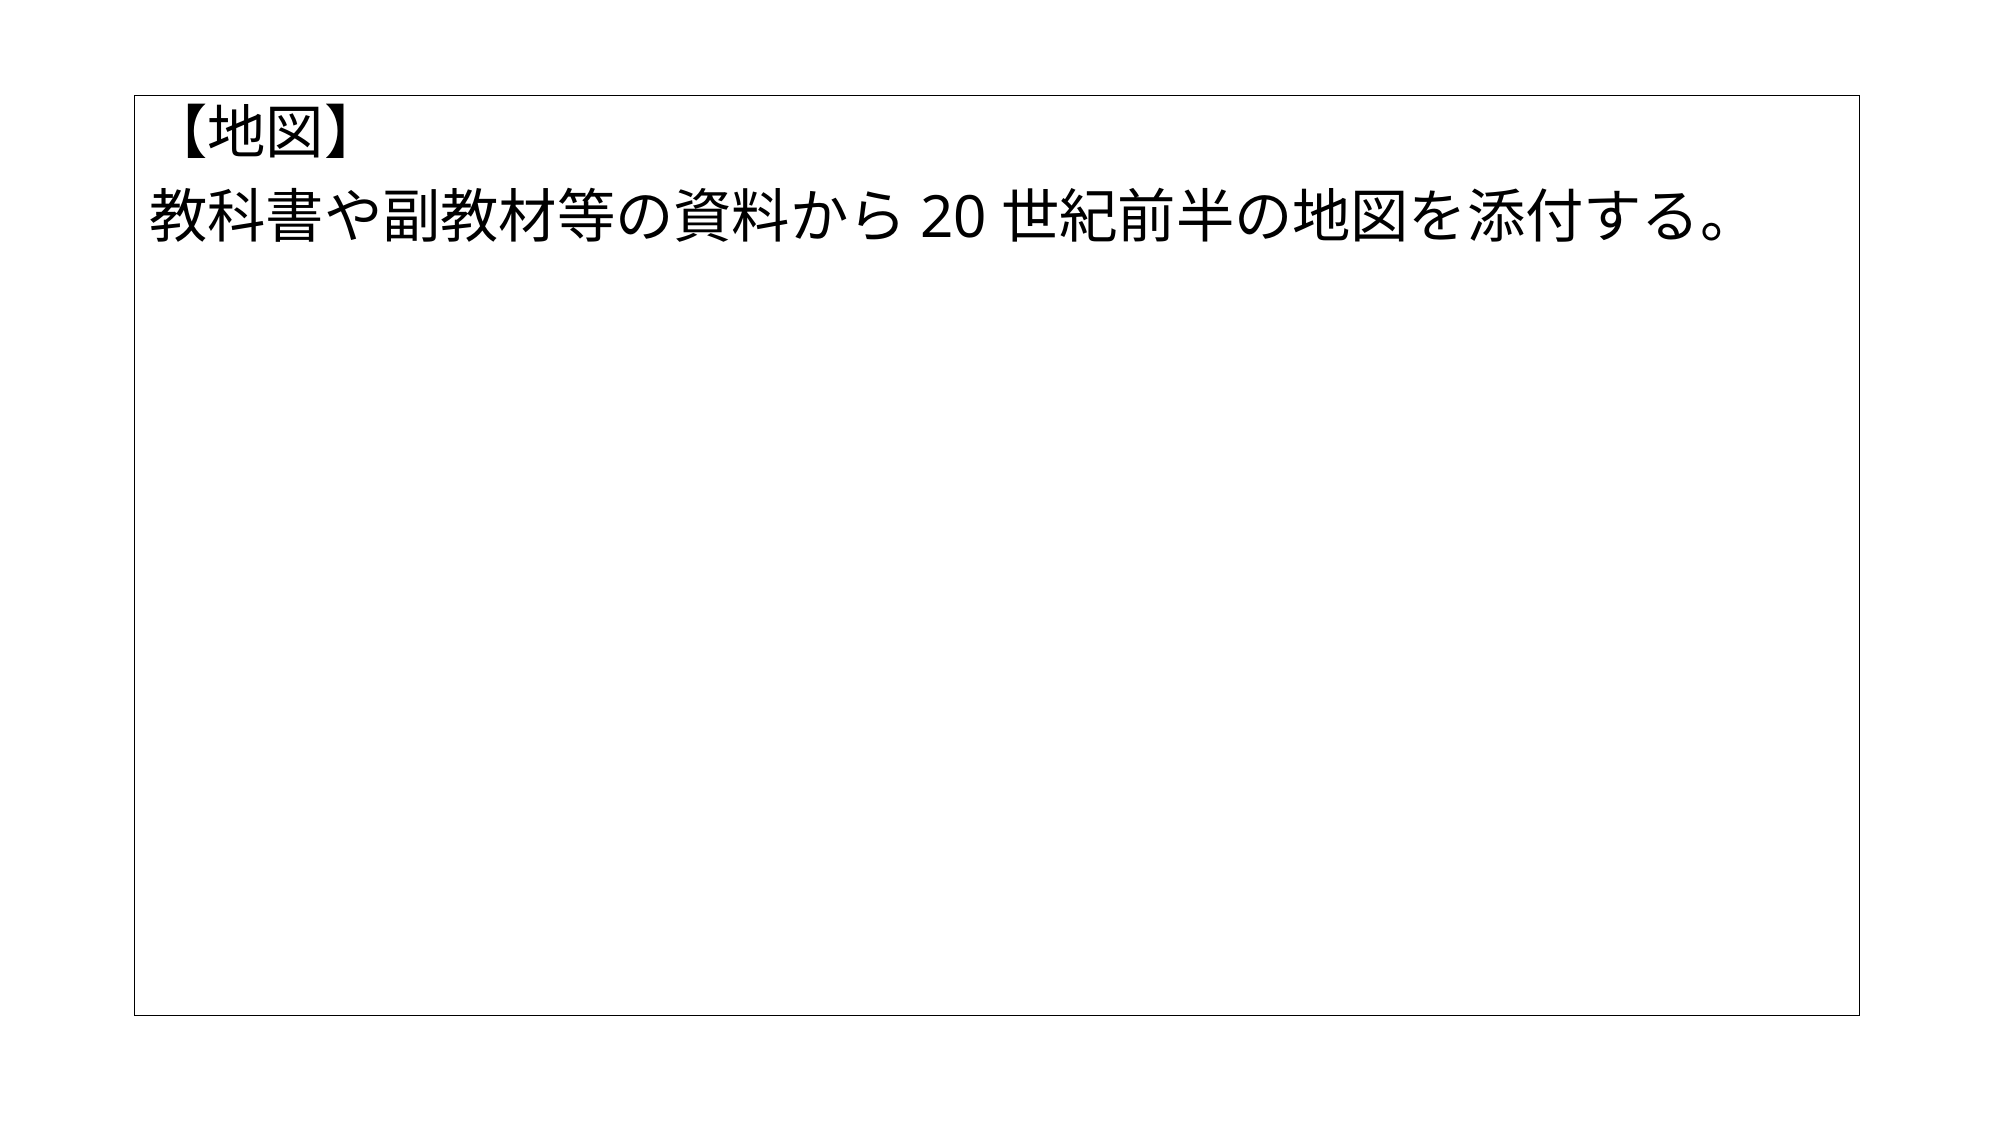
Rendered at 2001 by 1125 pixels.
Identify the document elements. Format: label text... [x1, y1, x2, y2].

list 【地図】 教科書や副教材等の資料から20世紀前半の地図を添付する。 [134, 95, 1860, 1016]
